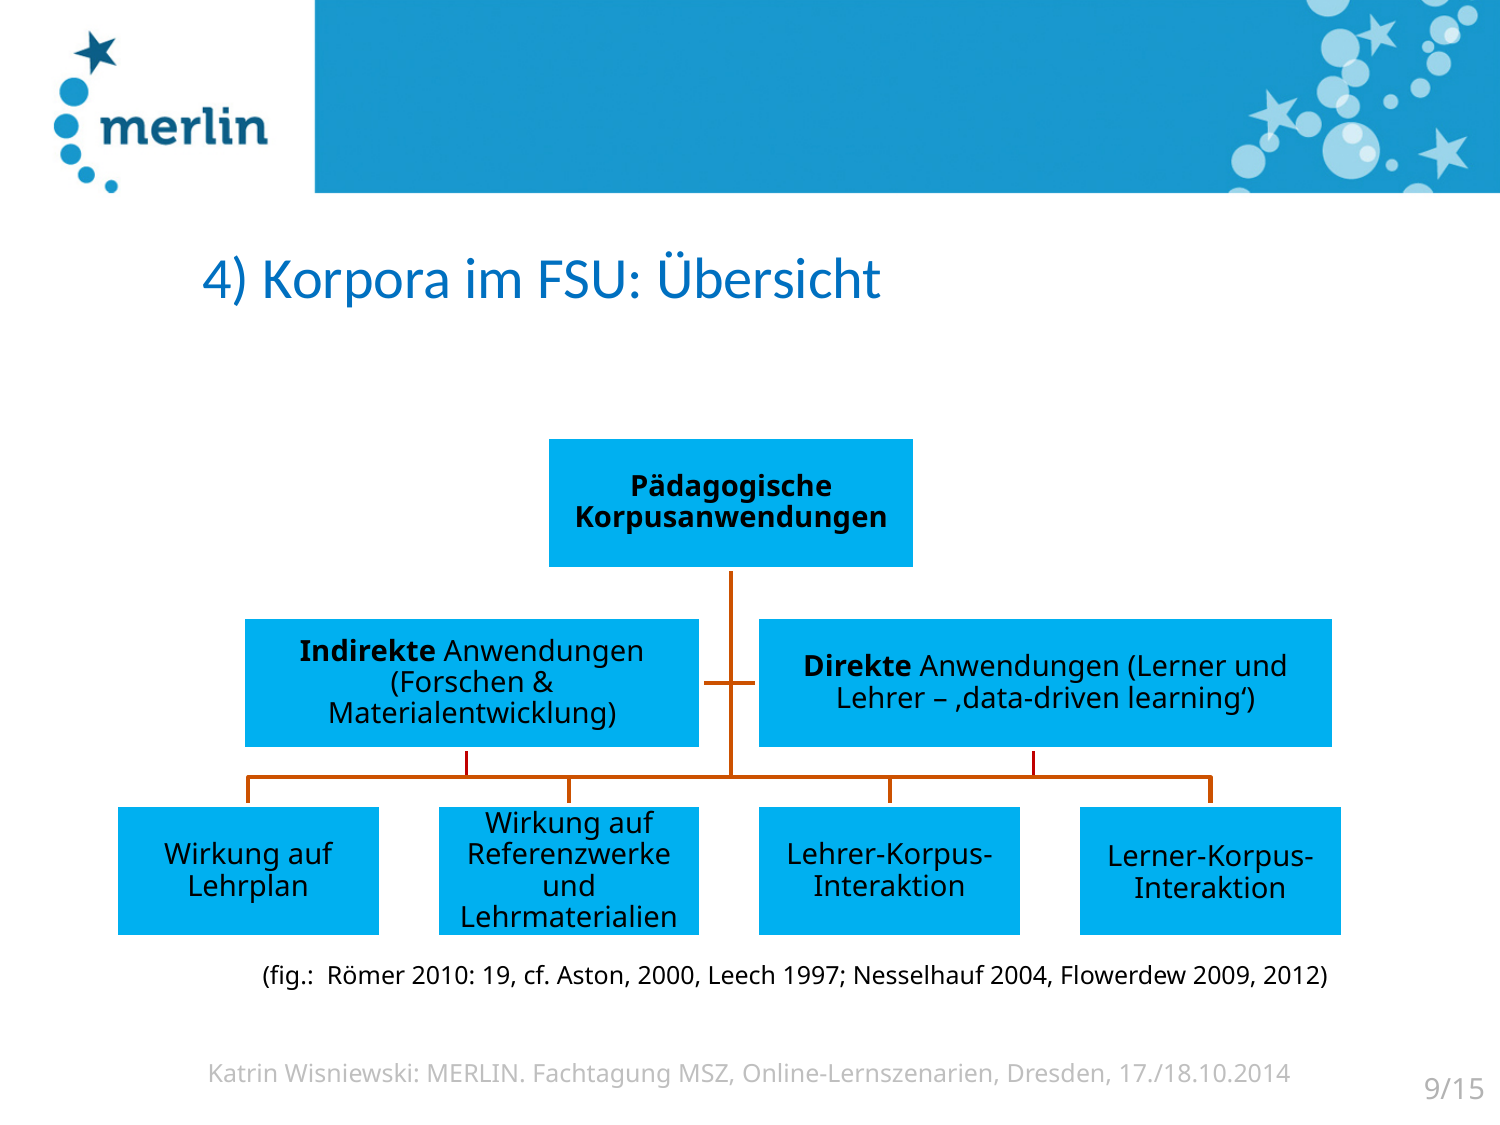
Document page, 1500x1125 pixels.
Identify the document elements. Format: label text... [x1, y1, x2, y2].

title 4) Korpora im FSU: Übersicht [187, 200, 1400, 350]
slide_number 9/15 [1374, 1062, 1500, 1125]
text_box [114, 326, 1344, 1041]
picture [0, 0, 1500, 1125]
